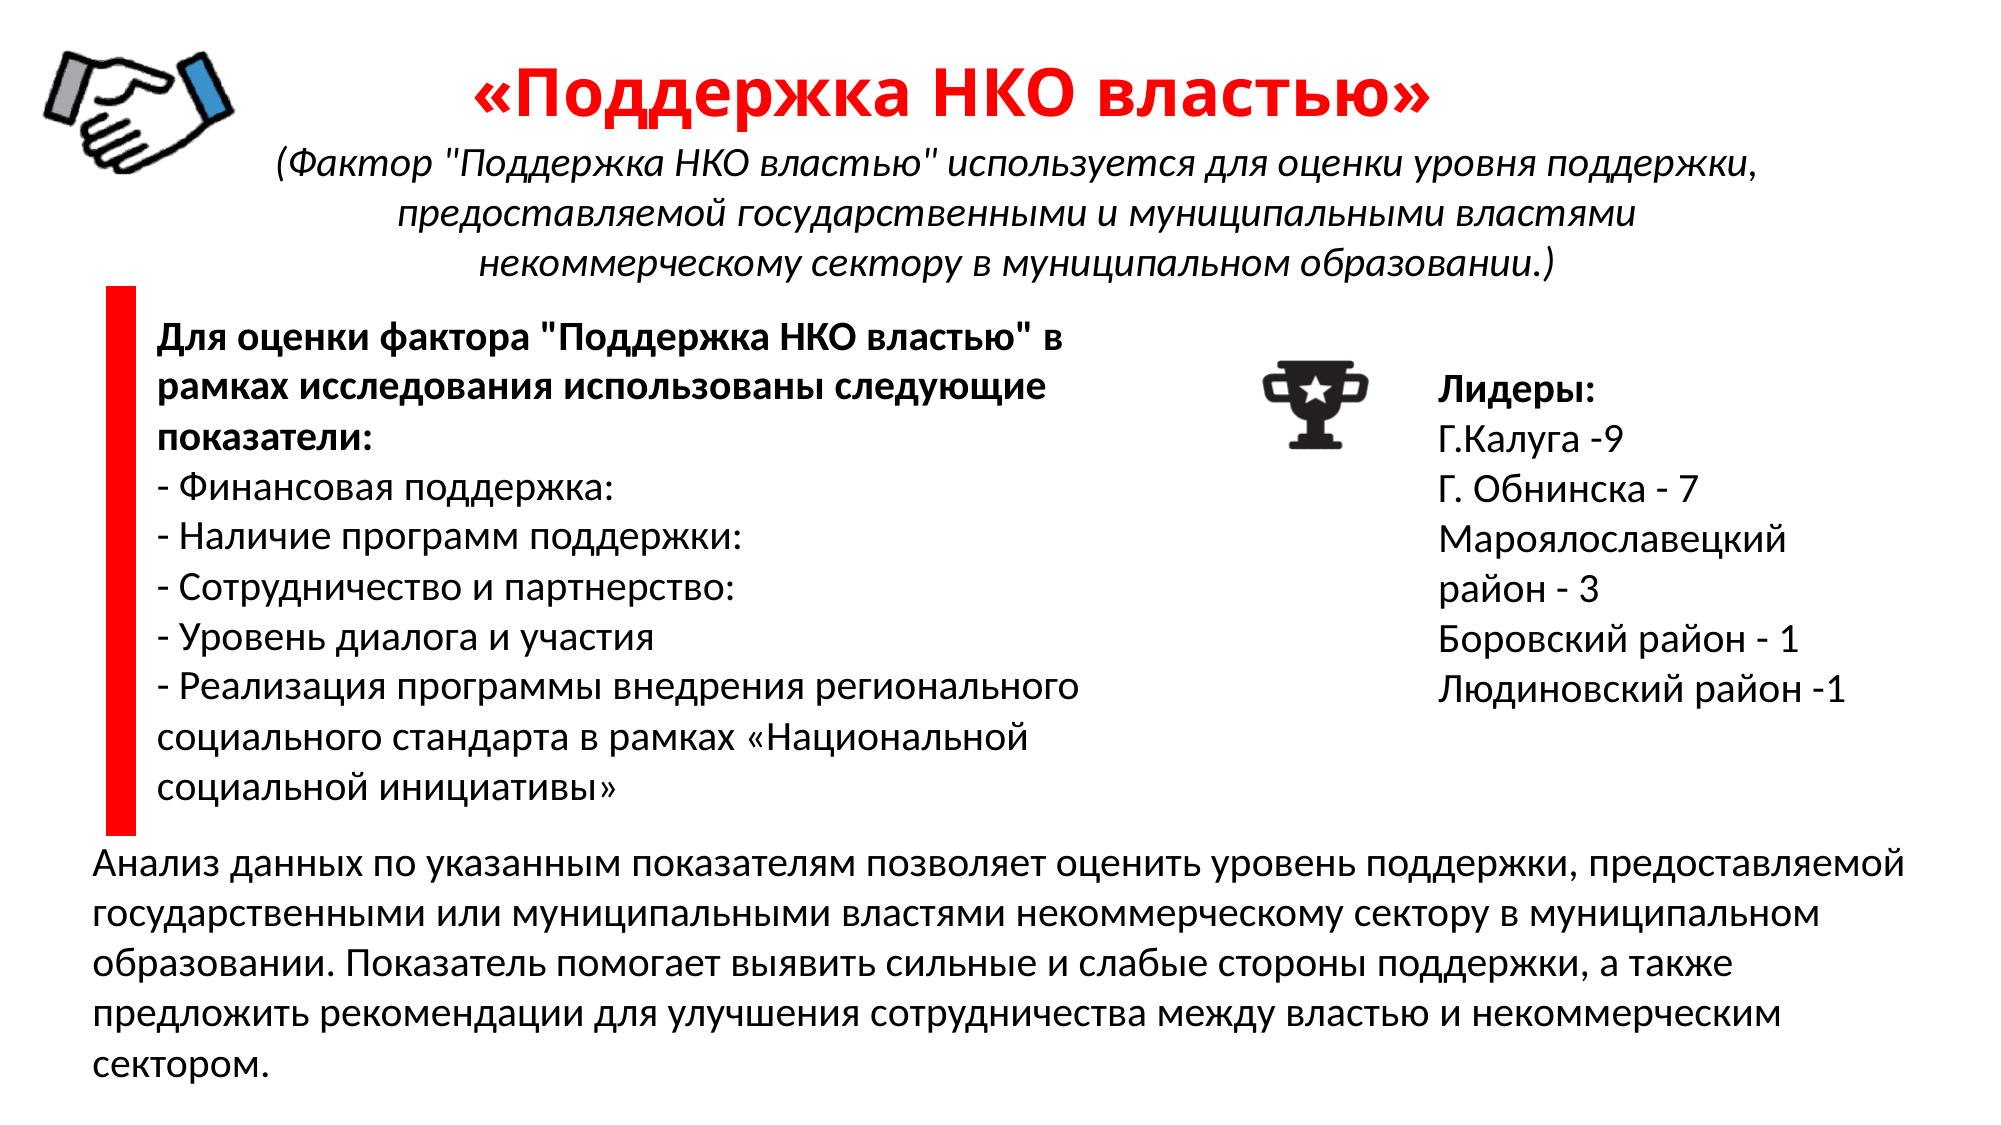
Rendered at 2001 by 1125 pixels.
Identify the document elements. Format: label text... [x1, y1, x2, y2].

text_box Для оценки фактора "Поддержка НКО властью" в рамках исследования использованы следующие показатели: - Финансовая поддержка: - Наличие программ поддержки: - Сотрудничество и партнерство: - Уровень диалога и участия - Реализация программы внедрения регионального социального стандарта в рамках «Национальной социальной инициативы» [142, 300, 1187, 816]
picture [1213, 353, 1424, 457]
picture [106, 286, 136, 836]
text_box Лидеры: Г.Калуга -9 Г. Обнинска - 7 Мароялославецкий район - 3 Боровский район - 1 Людиновский район -1 [1423, 353, 1906, 719]
text_box (Фактор "Поддержка НКО властью" используется для оценки уровня поддержки, предоставляемой государственными и муниципальными властями некоммерческому сектору в муниципальном образовании.) [234, 127, 1800, 293]
text_box «Поддержка НКО властью» [457, 42, 1577, 127]
picture [30, 16, 254, 194]
text_box Анализ данных по указанным показателям позволяет оценить уровень поддержки, предоставляемой государственными или муниципальными властями некоммерческому сектору в муниципальном образовании. Показатель помогает выявить сильные и слабые стороны поддержки, а также предложить рекомендации для улучшения сотрудничества между властью и некоммерческим сектором. [77, 827, 1957, 1125]
